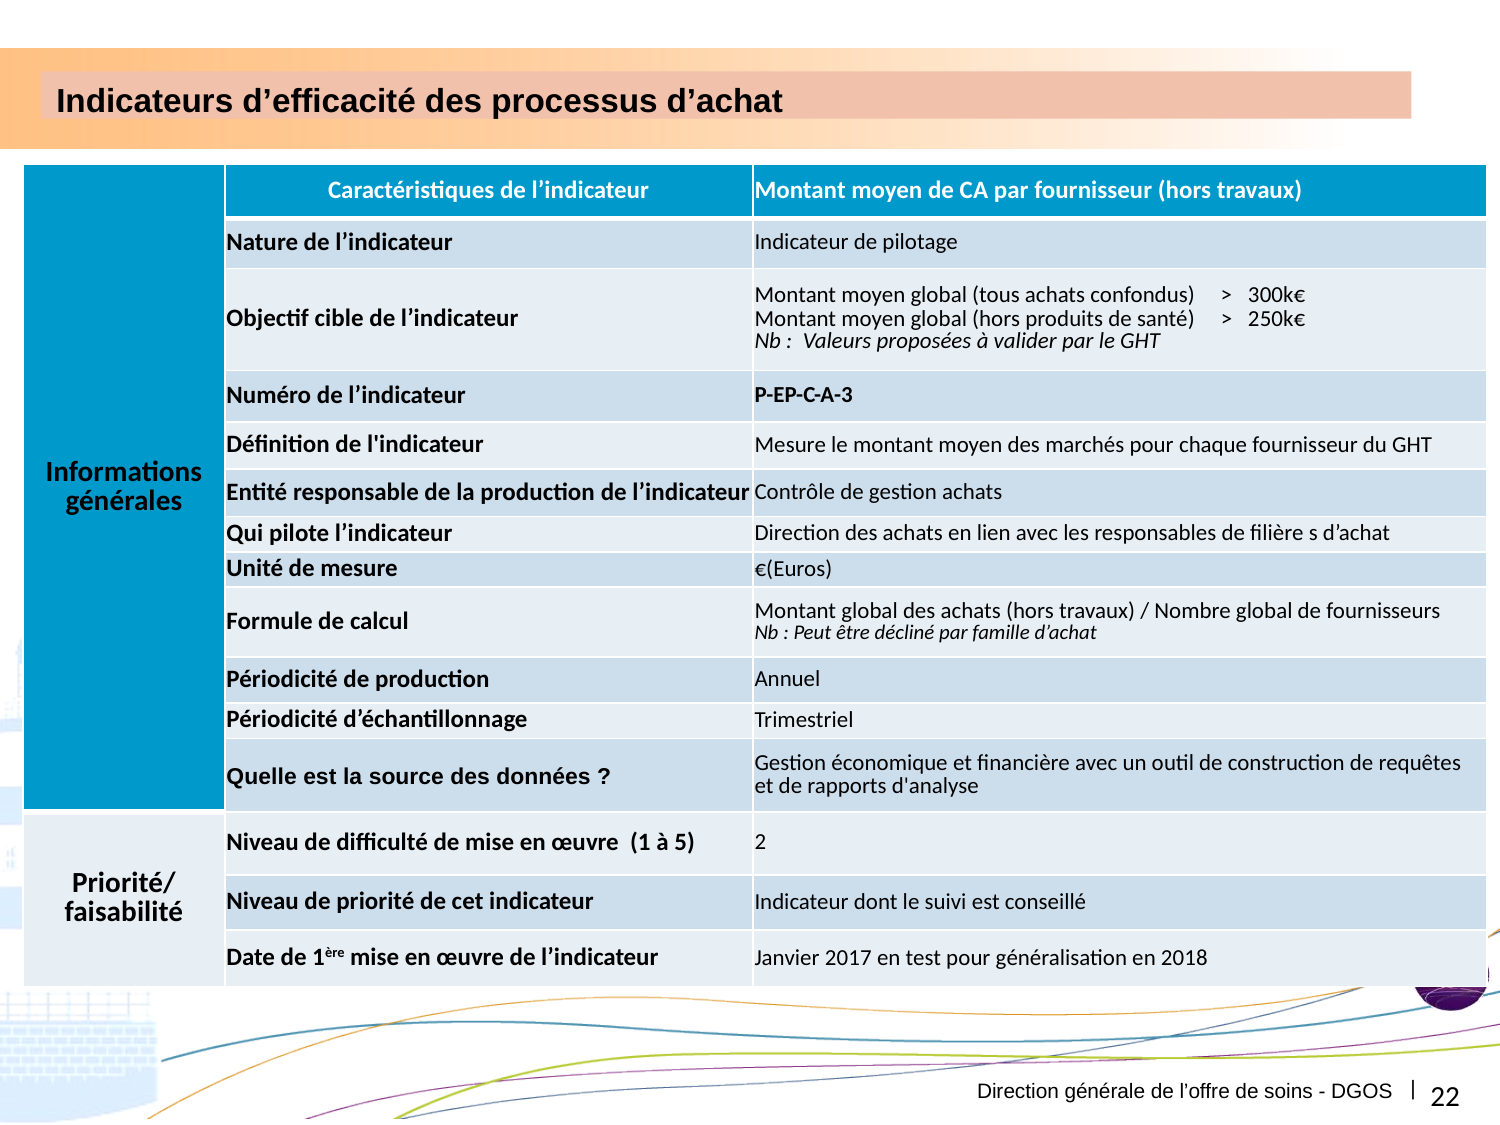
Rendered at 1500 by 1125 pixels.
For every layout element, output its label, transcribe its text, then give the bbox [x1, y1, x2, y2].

table_cell Contrôle de gestion achats [754, 470, 1486, 516]
table_cell Montant moyen global (tous achats confondus) > 300k€ Montant moyen global (hors produits de santé) > 250k€ Nb : Valeurs proposées à valider par le GHT [754, 269, 1486, 370]
table_cell Unité de mesure [226, 553, 752, 586]
table_cell Périodicité de production [226, 658, 752, 702]
table_cell Niveau de priorité de cet indicateur [226, 876, 752, 929]
table_cell Indicateur de pilotage [754, 221, 1486, 268]
table_cell Indicateur dont le suivi est conseillé [754, 876, 1486, 929]
table_cell Date de 1ère mise en œuvre de l’indicateur [226, 931, 752, 986]
table_cell Priorité/ faisabilité [24, 815, 224, 986]
table_cell Qui pilote l’indicateur [226, 517, 752, 551]
table_cell Définition de l'indicateur [226, 423, 752, 468]
table_cell Janvier 2017 en test pour généralisation en 2018 [754, 931, 1486, 986]
table_cell Trimestriel [754, 704, 1486, 738]
table_cell Quelle est la source des données ? [226, 739, 752, 811]
table_header Informations générales [24, 165, 224, 809]
table_cell Mesure le montant moyen des marchés pour chaque fournisseur du GHT [754, 423, 1486, 468]
table_cell Entité responsable de la production de l’indicateur [226, 470, 752, 516]
picture [164, 827, 1500, 1119]
table_cell Gestion économique et financière avec un outil de construction de requêtes et de rapports d'analyse [754, 739, 1486, 811]
table_header Caractéristiques de l’indicateur [226, 165, 752, 216]
table_cell €(Euros) [754, 553, 1486, 586]
table_header Montant moyen de CA par fournisseur (hors travaux) [754, 165, 1486, 216]
table_cell Objectif cible de l’indicateur [226, 269, 752, 370]
table_cell Nature de l’indicateur [226, 221, 752, 268]
table_cell Annuel [754, 658, 1486, 702]
table_cell Montant global des achats (hors travaux) / Nombre global de fournisseurs Nb : Peut être décliné par famille d’achat [754, 588, 1486, 656]
slide_number 22 [1430, 1077, 1463, 1103]
table_cell Niveau de difficulté de mise en œuvre (1 à 5) [226, 813, 752, 874]
table_cell Direction des achats en lien avec les responsables de filière s d’achat [754, 517, 1486, 551]
text_box Indicateurs d’efficacité des processus d’achat [41, 71, 1412, 119]
table_cell Formule de calcul [226, 588, 752, 656]
table_cell P-EP-C-A-3 [754, 371, 1486, 421]
table_cell 2 [754, 813, 1486, 874]
table_cell Périodicité d’échantillonnage [226, 704, 752, 738]
table_cell Numéro de l’indicateur [226, 371, 752, 421]
